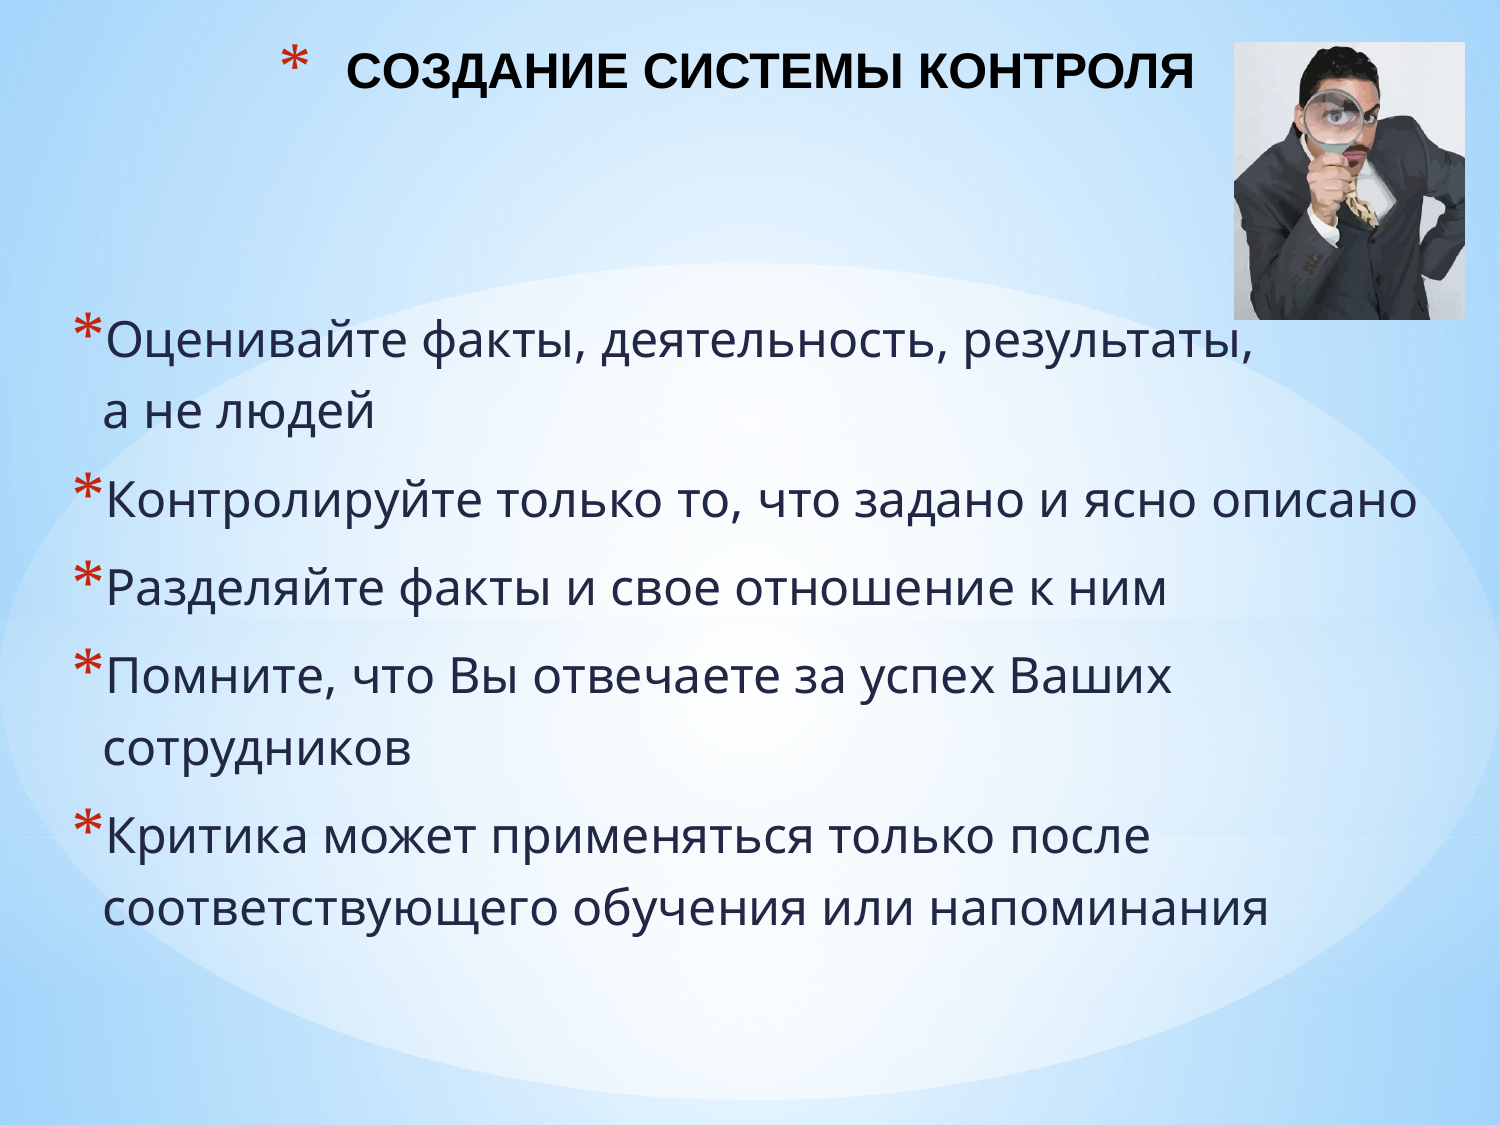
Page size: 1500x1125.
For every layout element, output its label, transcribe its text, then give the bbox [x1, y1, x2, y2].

title СОЗДАНИЕ СИСТЕМЫ КОНТРОЛЯ [99, 31, 1375, 161]
picture [1234, 42, 1466, 320]
list Оценивайте факты, деятельность, результаты, а не людей Контролируйте только то, что задано и ясно описано Разделяйте факты и свое отношение к ним Помните, что Вы отвечаете за успех Ваших сотрудников Критика может применяться только после соответствующего обучения или напоминания [50, 287, 1450, 1071]
